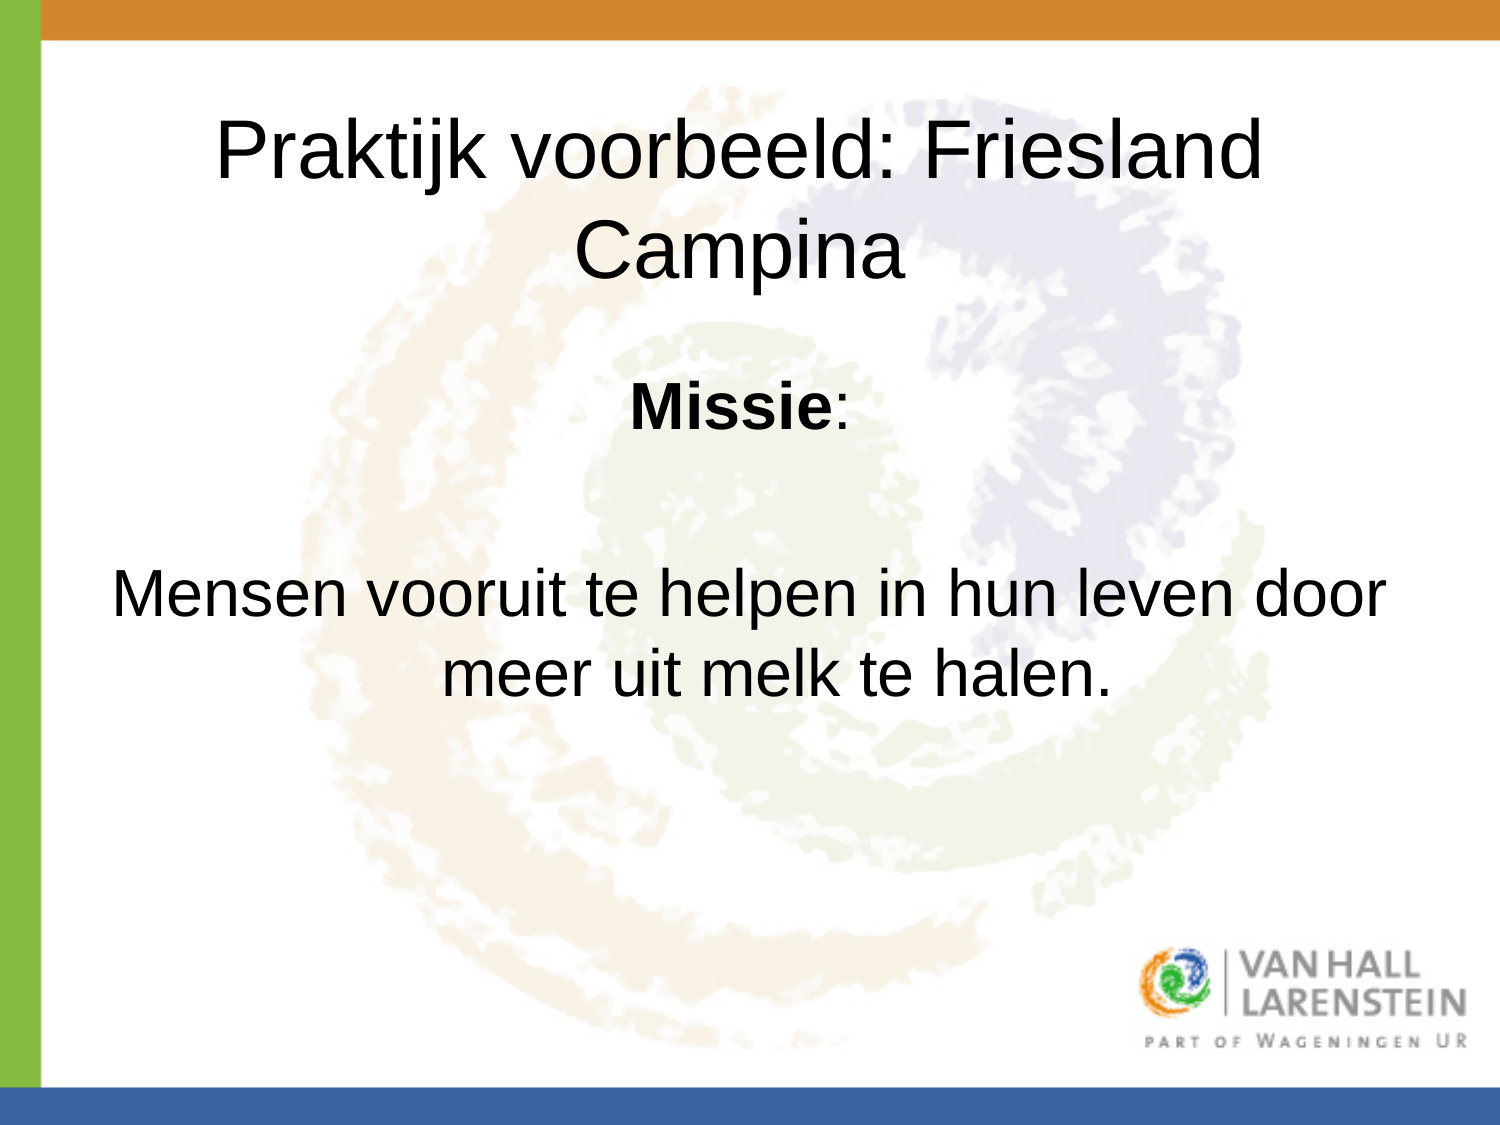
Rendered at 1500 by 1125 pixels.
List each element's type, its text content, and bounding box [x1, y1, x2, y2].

title Praktijk voorbeeld: Friesland Campina [64, 101, 1415, 290]
list Missie: Mensen vooruit te helpen in hun leven door meer uit melk te halen. [75, 262, 1425, 1005]
picture [0, 0, 1500, 1125]
